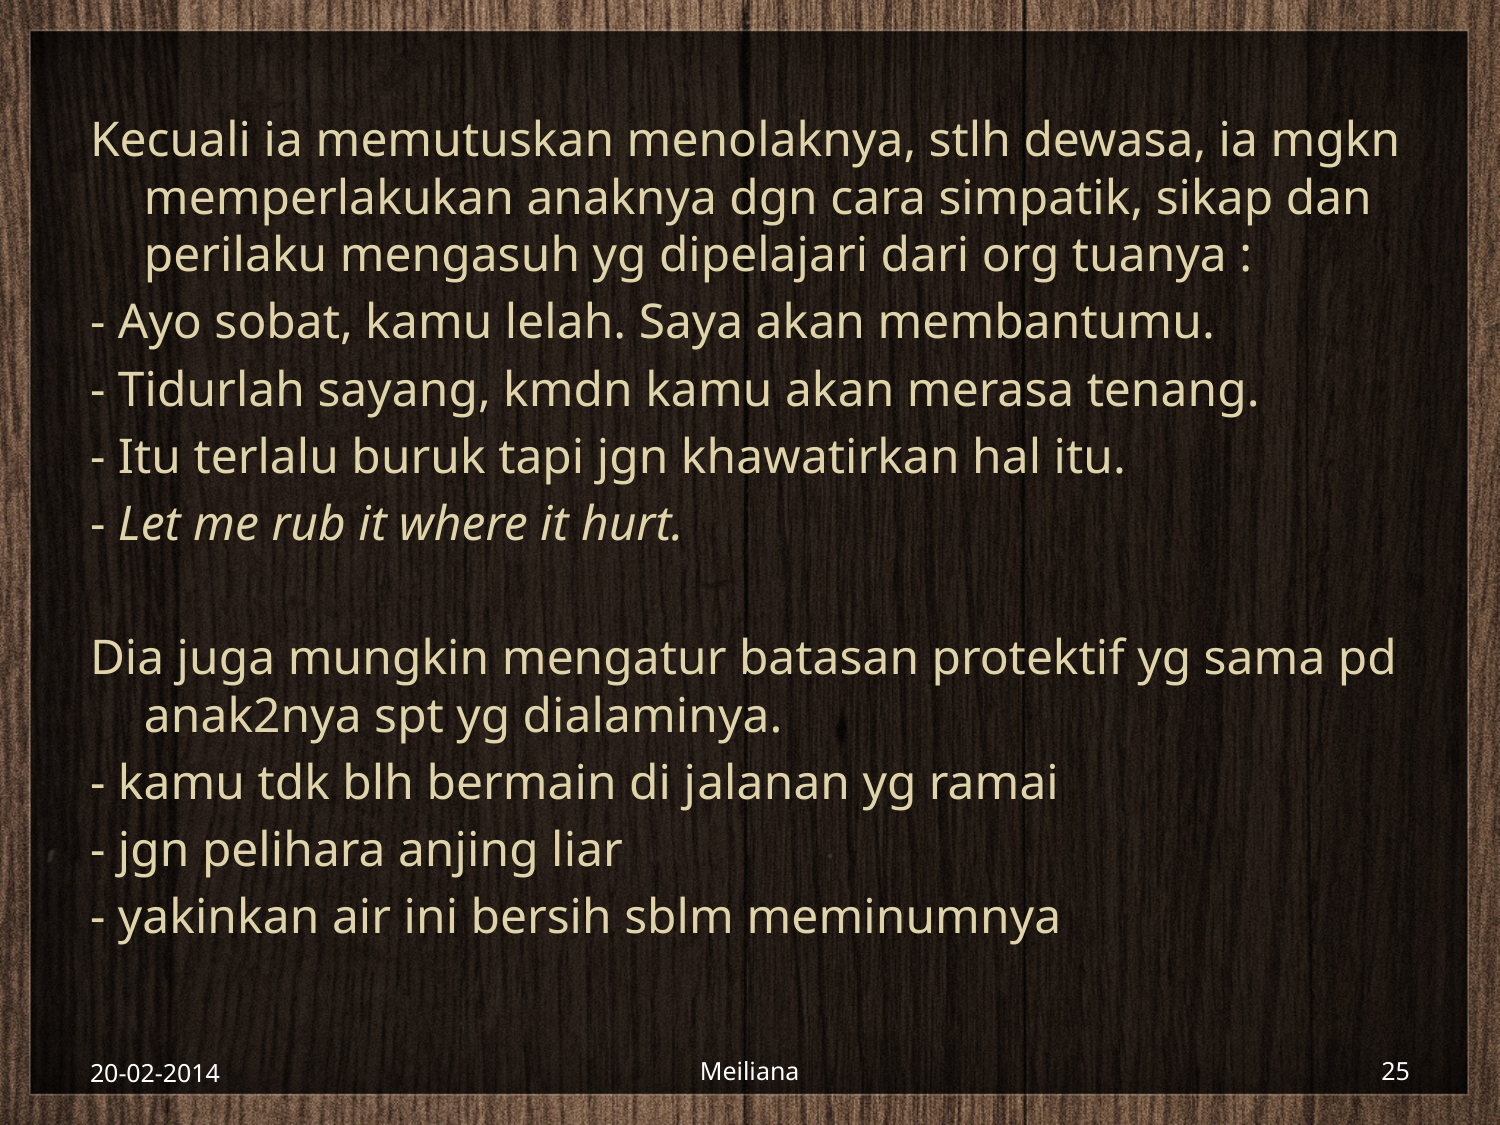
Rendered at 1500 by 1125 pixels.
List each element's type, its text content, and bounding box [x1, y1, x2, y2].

slide_number 25 [1074, 1042, 1425, 1103]
list Kecuali ia memutuskan menolaknya, stlh dewasa, ia mgkn memperlakukan anaknya dgn cara simpatik, sikap dan perilaku mengasuh yg dipelajari dari org tuanya : - Ayo sobat, kamu lelah. Saya akan membantumu. - Tidurlah sayang, kmdn kamu akan merasa tenang. - Itu terlalu buruk tapi jgn khawatirkan hal itu. - Let me rub it where it hurt. Dia juga mungkin mengatur batasan protektif yg sama pd anak2nya spt yg dialaminya. - kamu tdk blh bermain di jalanan yg ramai - jgn pelihara anjing liar - yakinkan air ini bersih sblm meminumnya [75, 101, 1425, 1005]
footer Meiliana [512, 1042, 988, 1103]
picture [0, 0, 1500, 1125]
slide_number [75, 1042, 425, 1103]
